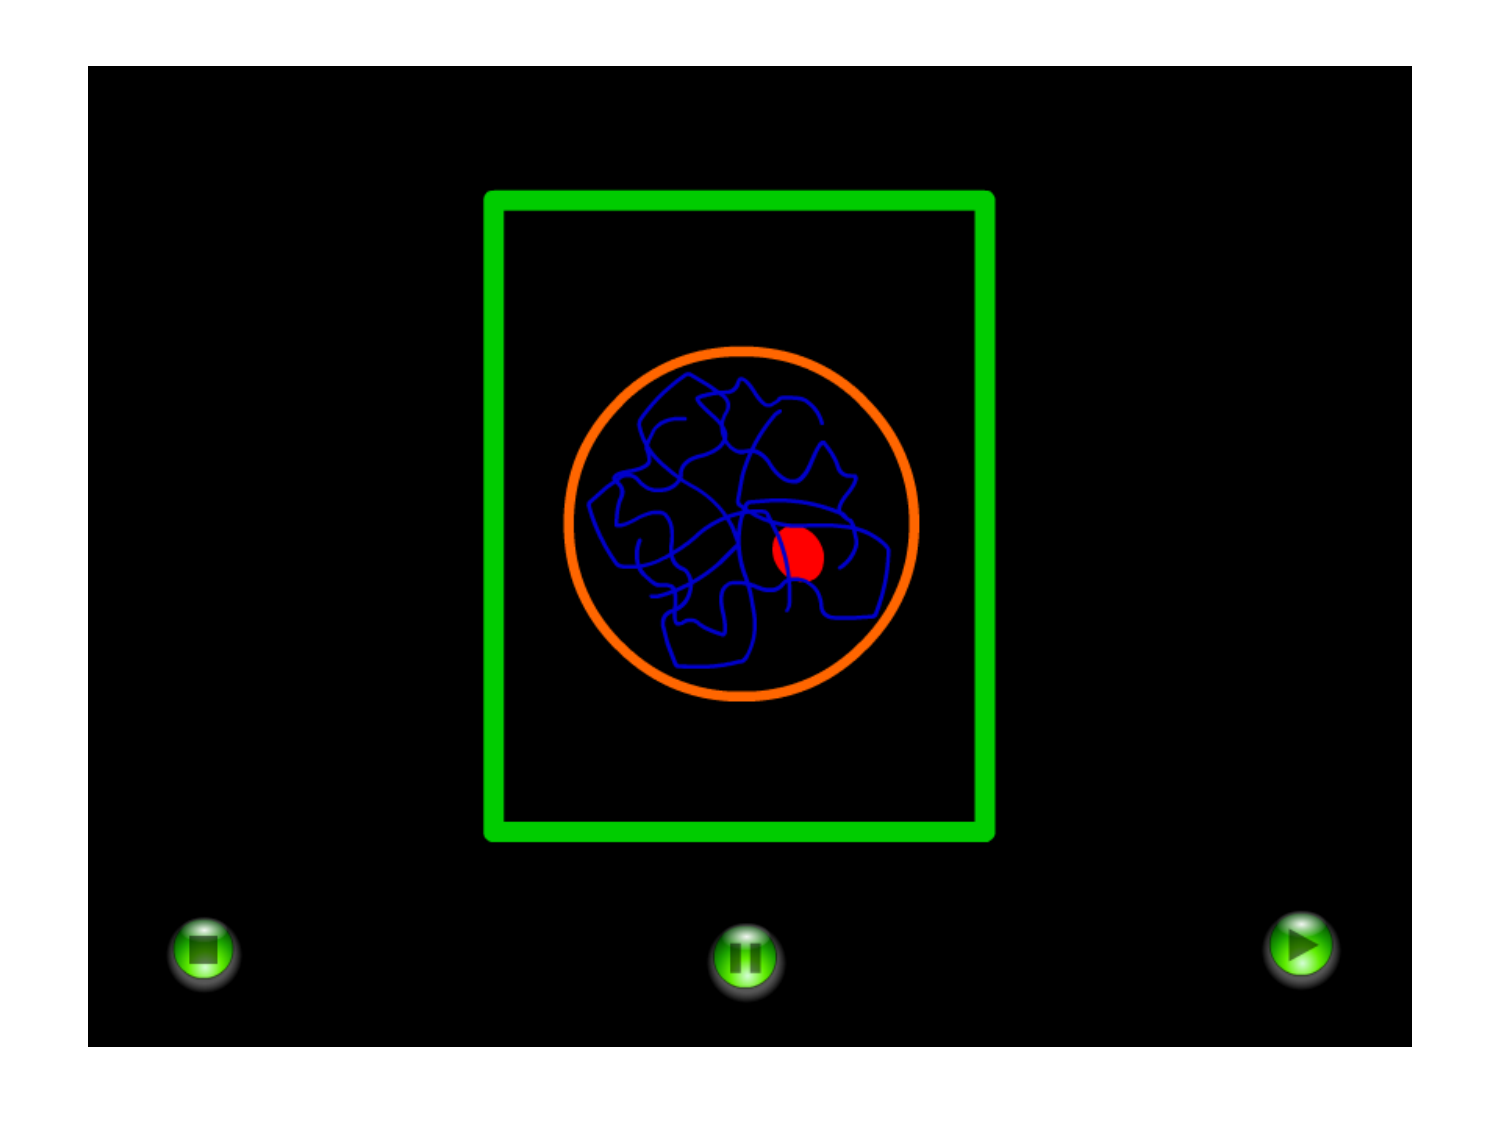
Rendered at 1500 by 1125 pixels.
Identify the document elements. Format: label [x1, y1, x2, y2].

picture [88, 66, 1412, 1047]
